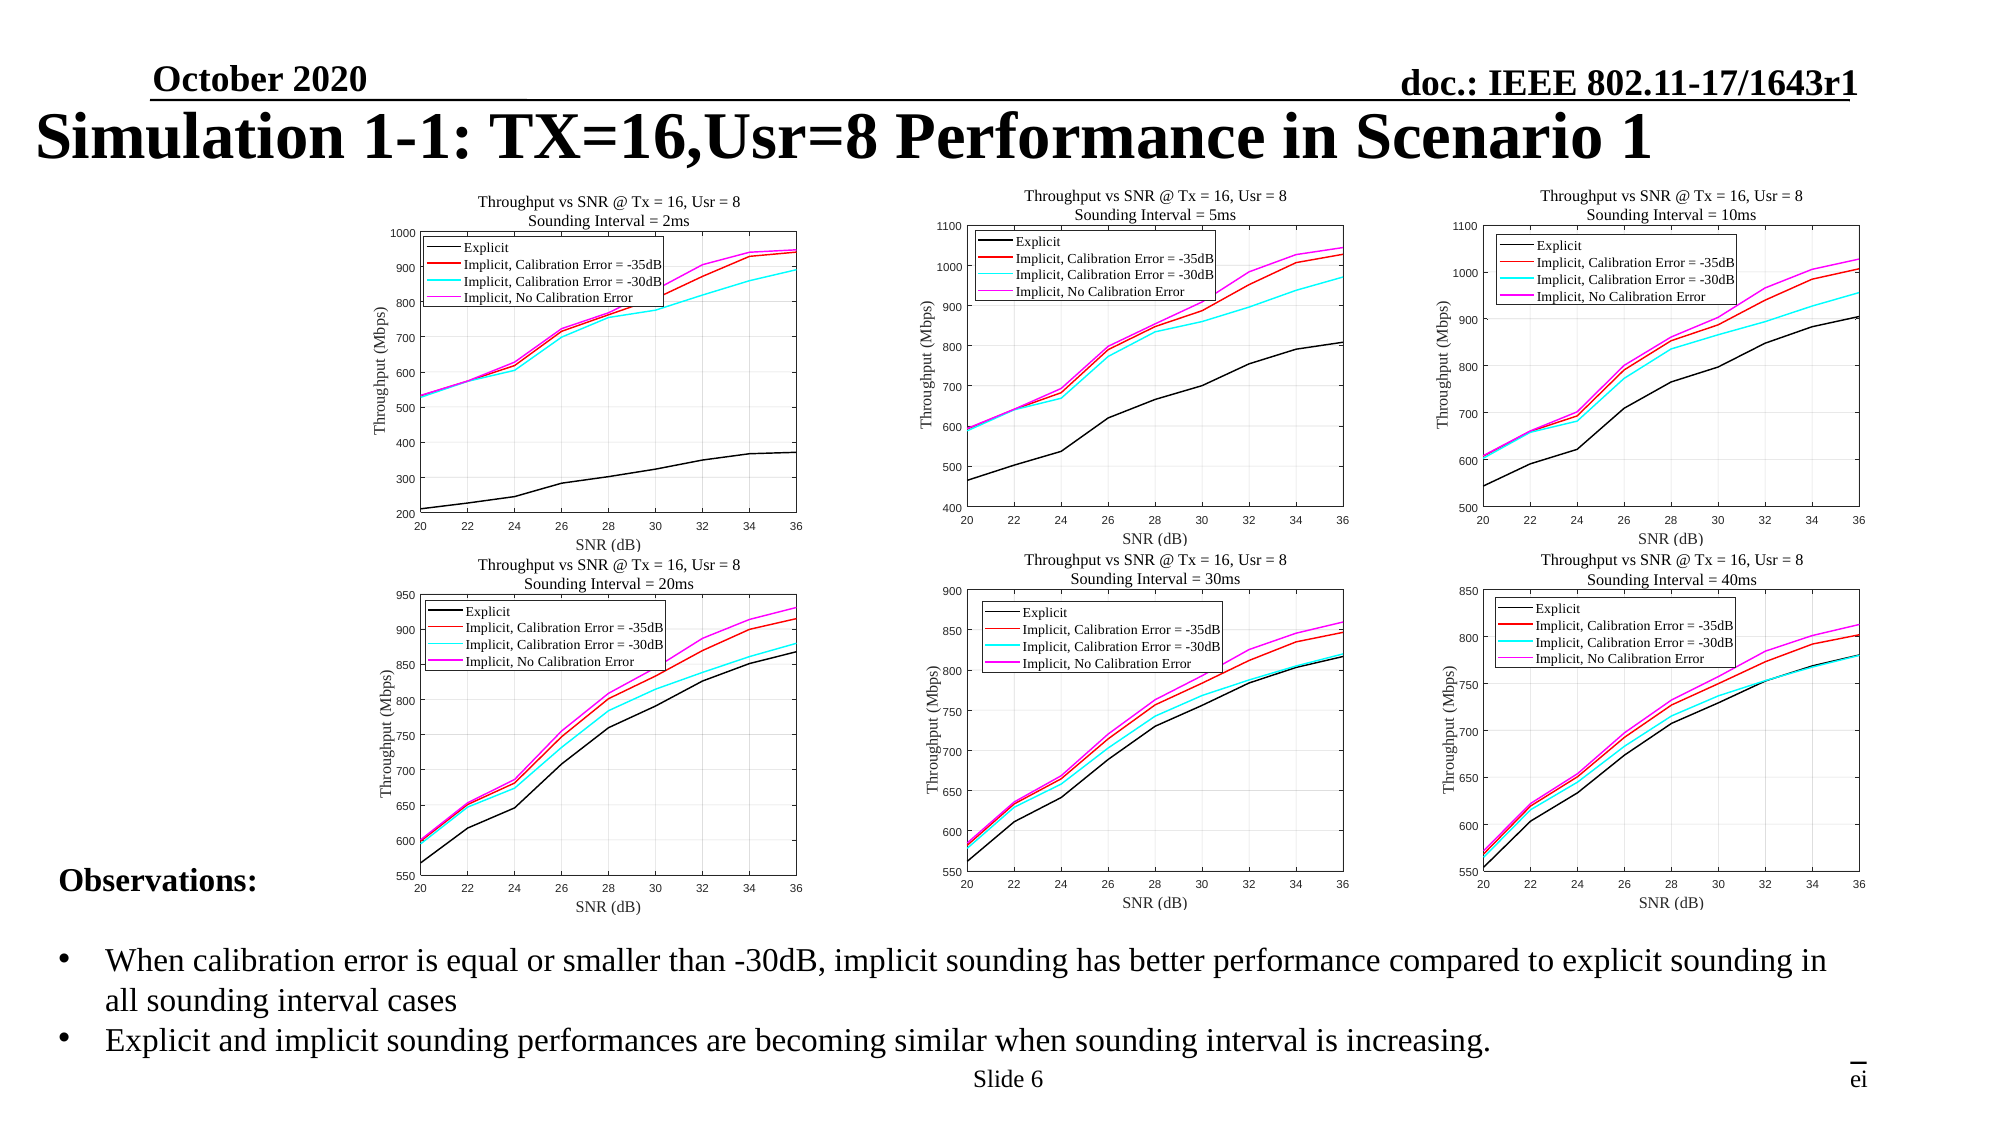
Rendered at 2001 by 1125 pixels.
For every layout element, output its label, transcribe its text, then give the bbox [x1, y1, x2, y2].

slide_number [152, 54, 563, 100]
slide_number Slide 6 [950, 1061, 1067, 1123]
title Simulation 1-1: TX=16,Usr=8 Performance in Scenario 1 [3, 77, 1705, 186]
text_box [357, 182, 1905, 915]
footer Oren Kedem, Huawei [1171, 1061, 1869, 1093]
text_box Observations: When calibration error is equal or smaller than -30dB, implicit sounding has better performance compared to explicit sounding in all sounding interval cases Explicit and implicit sounding performances are becoming similar when sounding interval is increasing. [43, 810, 1851, 1109]
